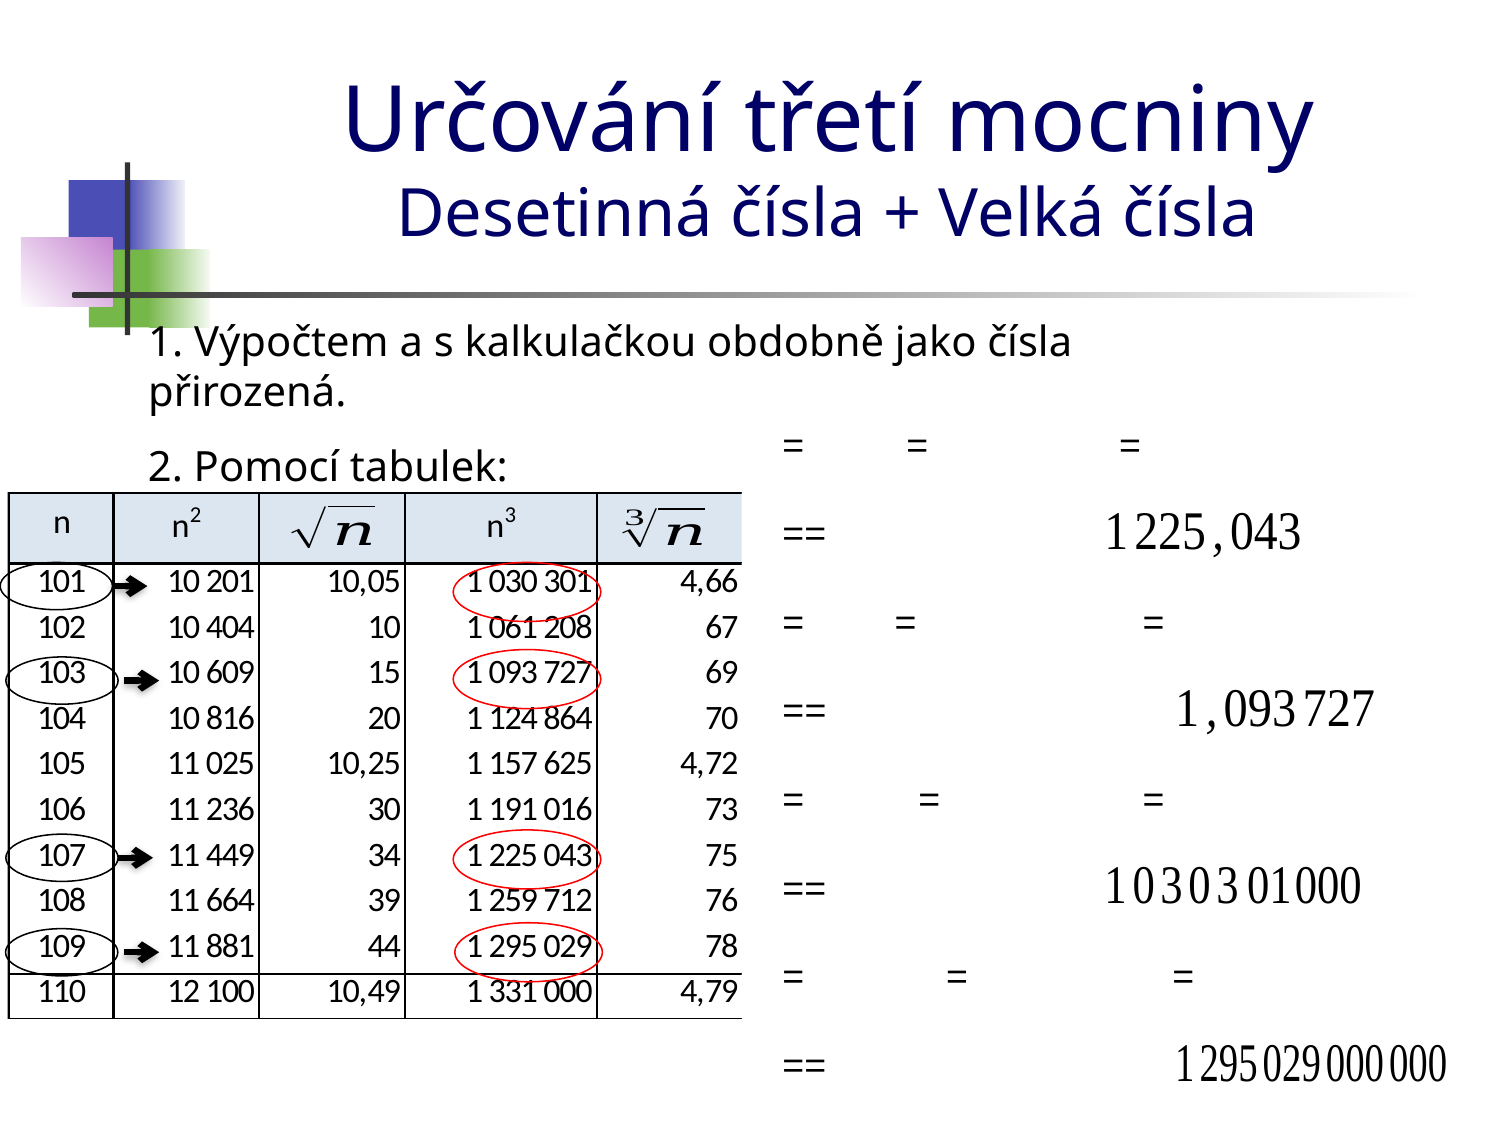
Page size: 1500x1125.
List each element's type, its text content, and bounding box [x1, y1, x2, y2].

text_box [7, 491, 745, 1021]
text_box 2. Pomocí tabulek: [118, 431, 664, 489]
list 1. Výpočtem a s kalkulačkou obdobně jako čísla přirozená. [117, 306, 1270, 390]
title Určování třetí mocniny Desetinná čísla + Velká čísla [188, 34, 1468, 276]
